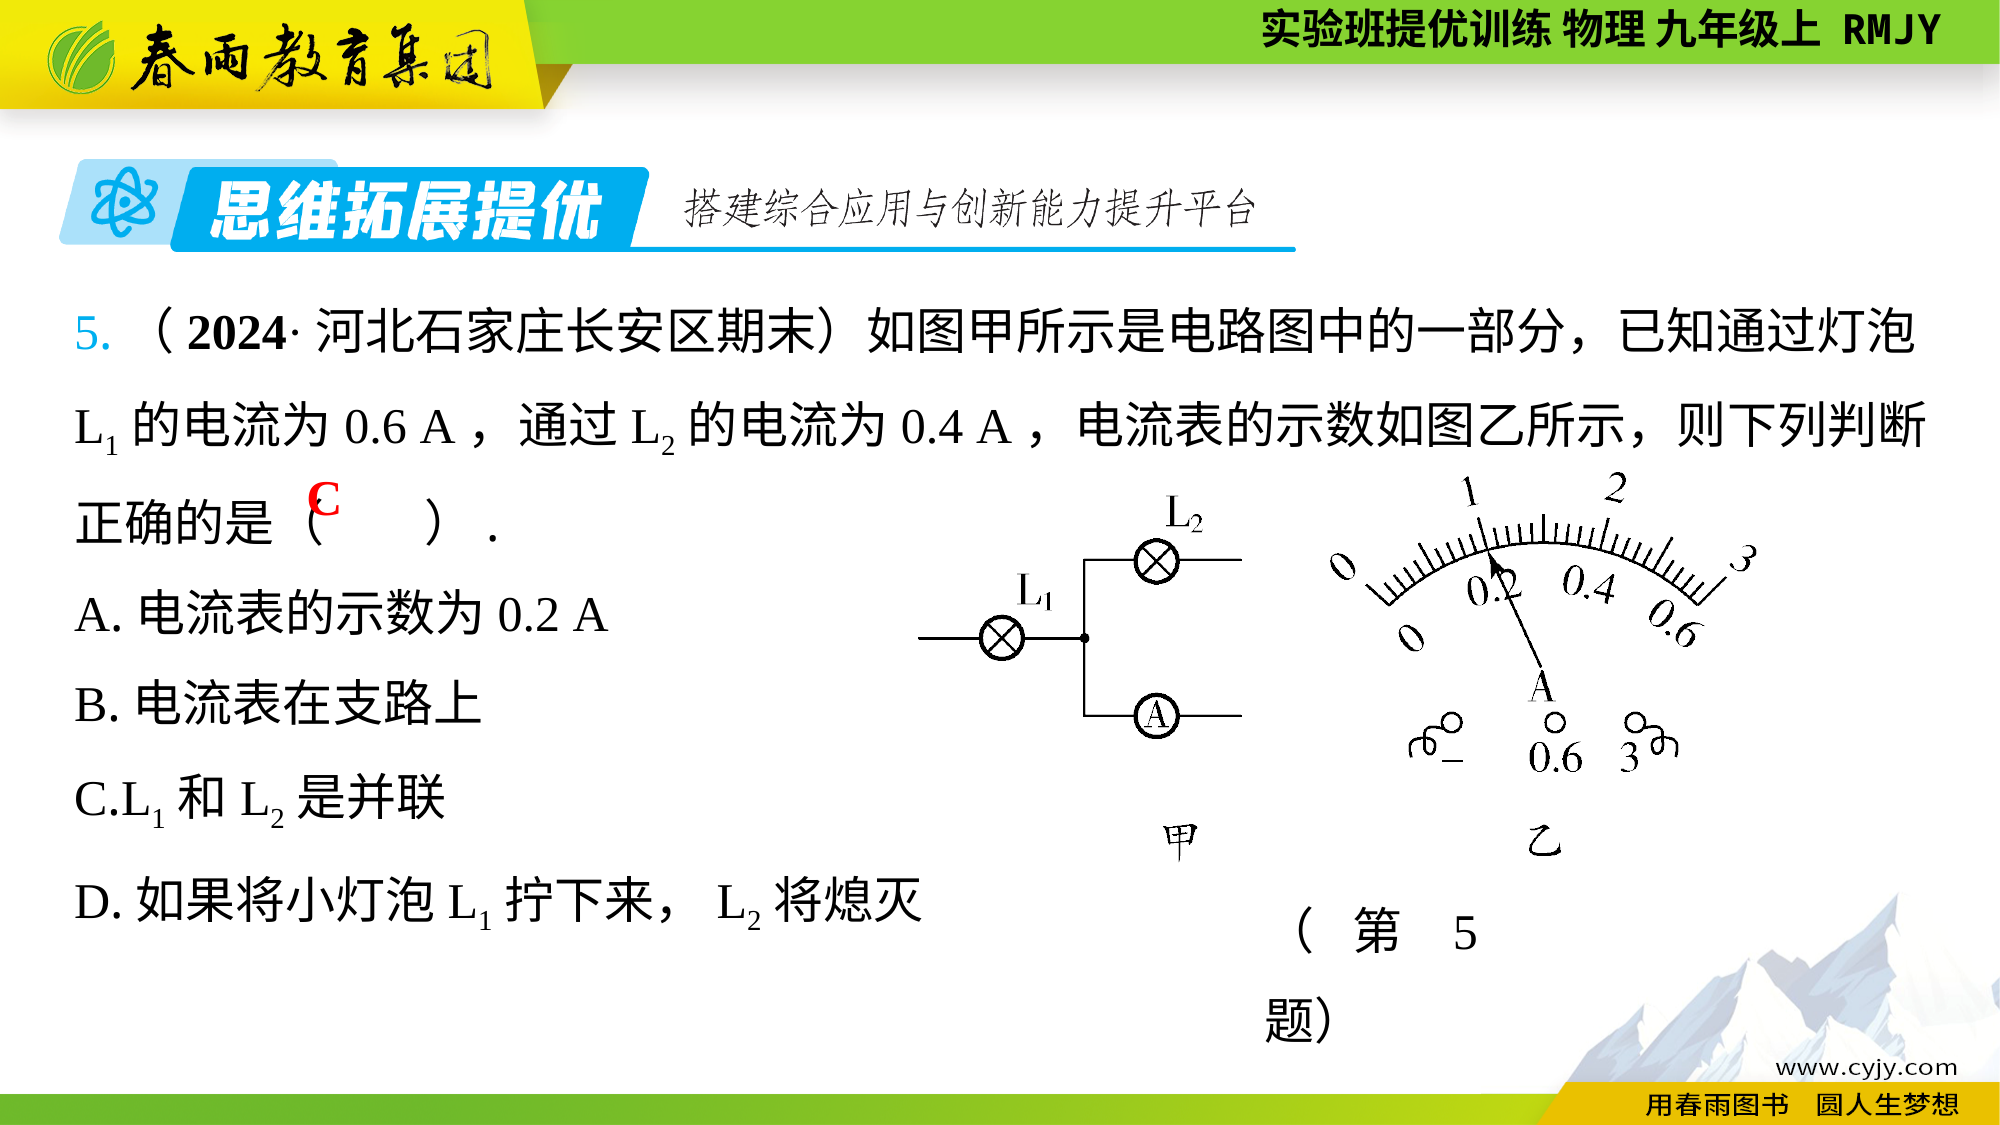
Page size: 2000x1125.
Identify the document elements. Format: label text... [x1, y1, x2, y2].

text_box C [291, 458, 358, 534]
text_box （第5题） [1249, 876, 1505, 967]
picture [0, 0, 2000, 1125]
list 5.（2024·河北石家庄长安区期末）如图甲所示是电路图中的一部分，已知通过灯泡L1的电流为0.6 A，通过L2的电流为0.4 A，电流表的示数如图乙所示，则下列判断正确的是（ ）. A.电流表的示数为0.2 A B.电流表在支路上 C.L1和L2是并联 D.如果将小灯泡L1拧下来，L2将熄灭 [59, 261, 1944, 902]
